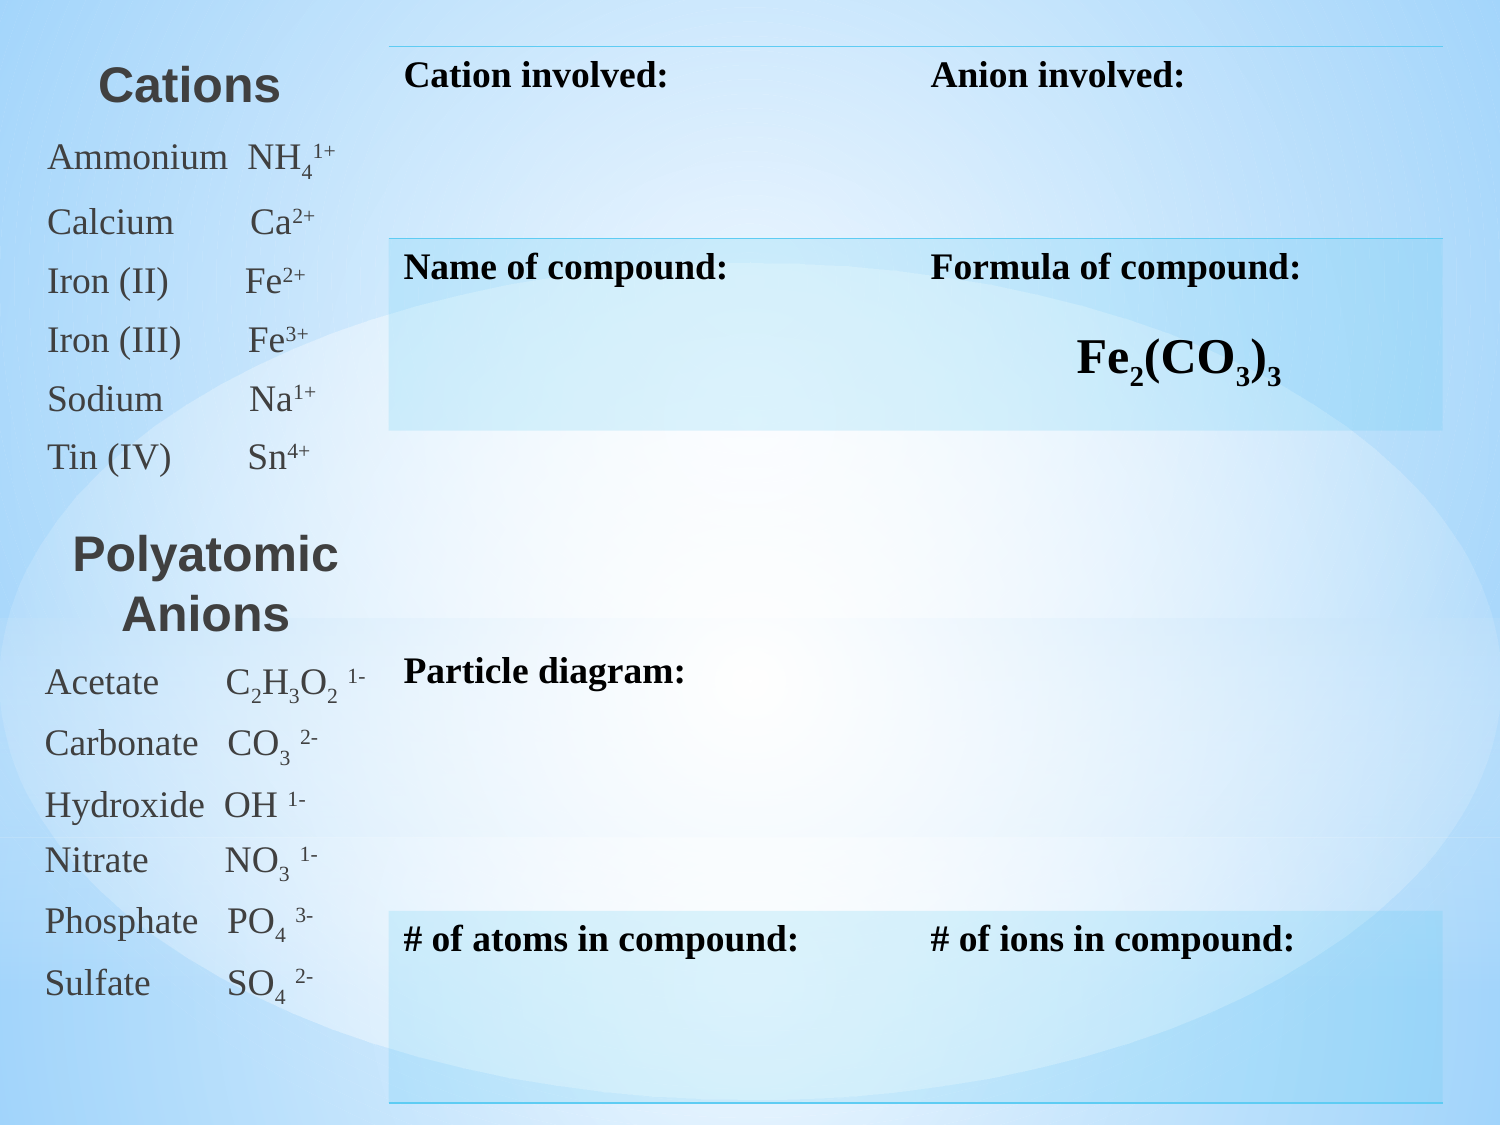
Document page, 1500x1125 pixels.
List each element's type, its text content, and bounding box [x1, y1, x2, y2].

table_cell Particle diagram: [389, 431, 916, 911]
list Polyatomic Anions [22, 544, 389, 649]
list Ammonium NH41+ Calcium Ca2+ Iron (II) Fe2+ Iron (III) Fe3+ Sodium Na1+ Tin (IV) Sn4+ [24, 124, 360, 575]
table_header Anion involved: [916, 47, 1443, 238]
table_cell [916, 431, 1443, 911]
list Cations [22, 15, 357, 120]
table_header Cation involved: [389, 47, 916, 238]
table_cell # of atoms in compound: [389, 911, 916, 1102]
table_cell Formula of compound: Fe2(CO3)3 [916, 239, 1443, 431]
text_box Acetate C2H3O2 1- Carbonate CO3 2- Hydroxide OH 1- Nitrate NO3 1- Phosphate PO4 3- Sulfate SO4 2- [22, 653, 389, 1104]
table_cell Name of compound: [389, 239, 916, 431]
table_cell # of ions in compound: [916, 911, 1443, 1102]
